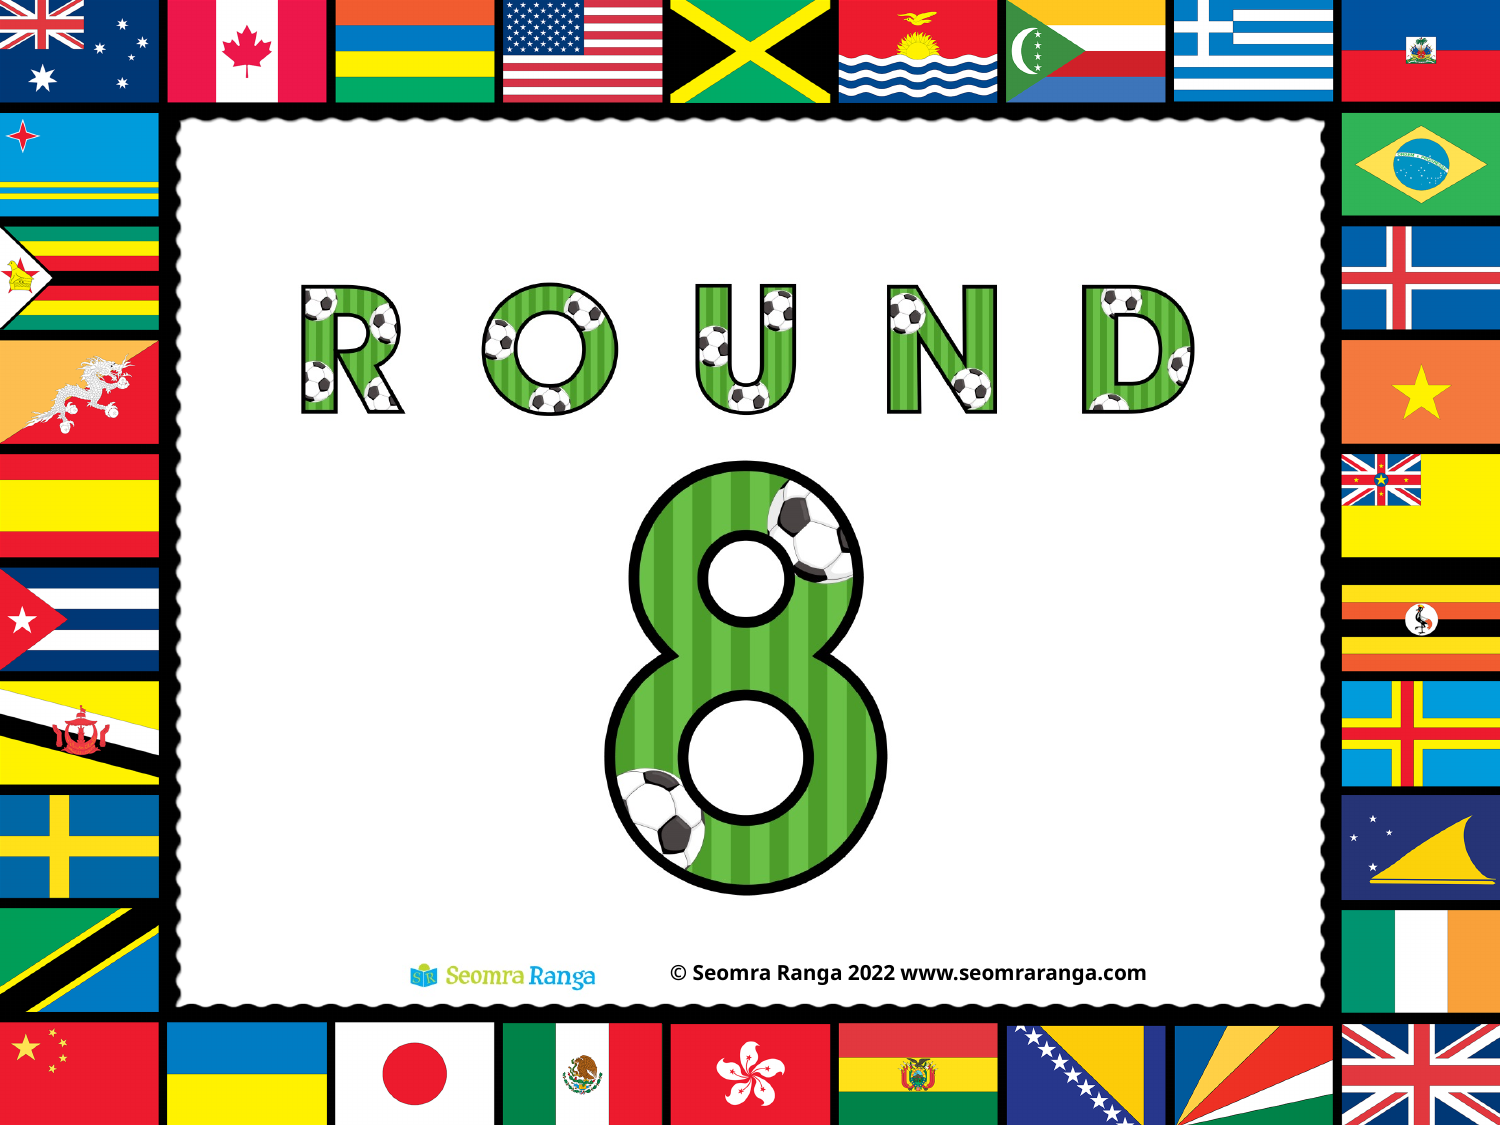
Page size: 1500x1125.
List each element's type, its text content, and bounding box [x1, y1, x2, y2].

picture [10, 122, 36, 150]
picture [0, 0, 1500, 1125]
text_box © Seomra Ranga 2022 www.seomraranga.com [631, 952, 1187, 993]
